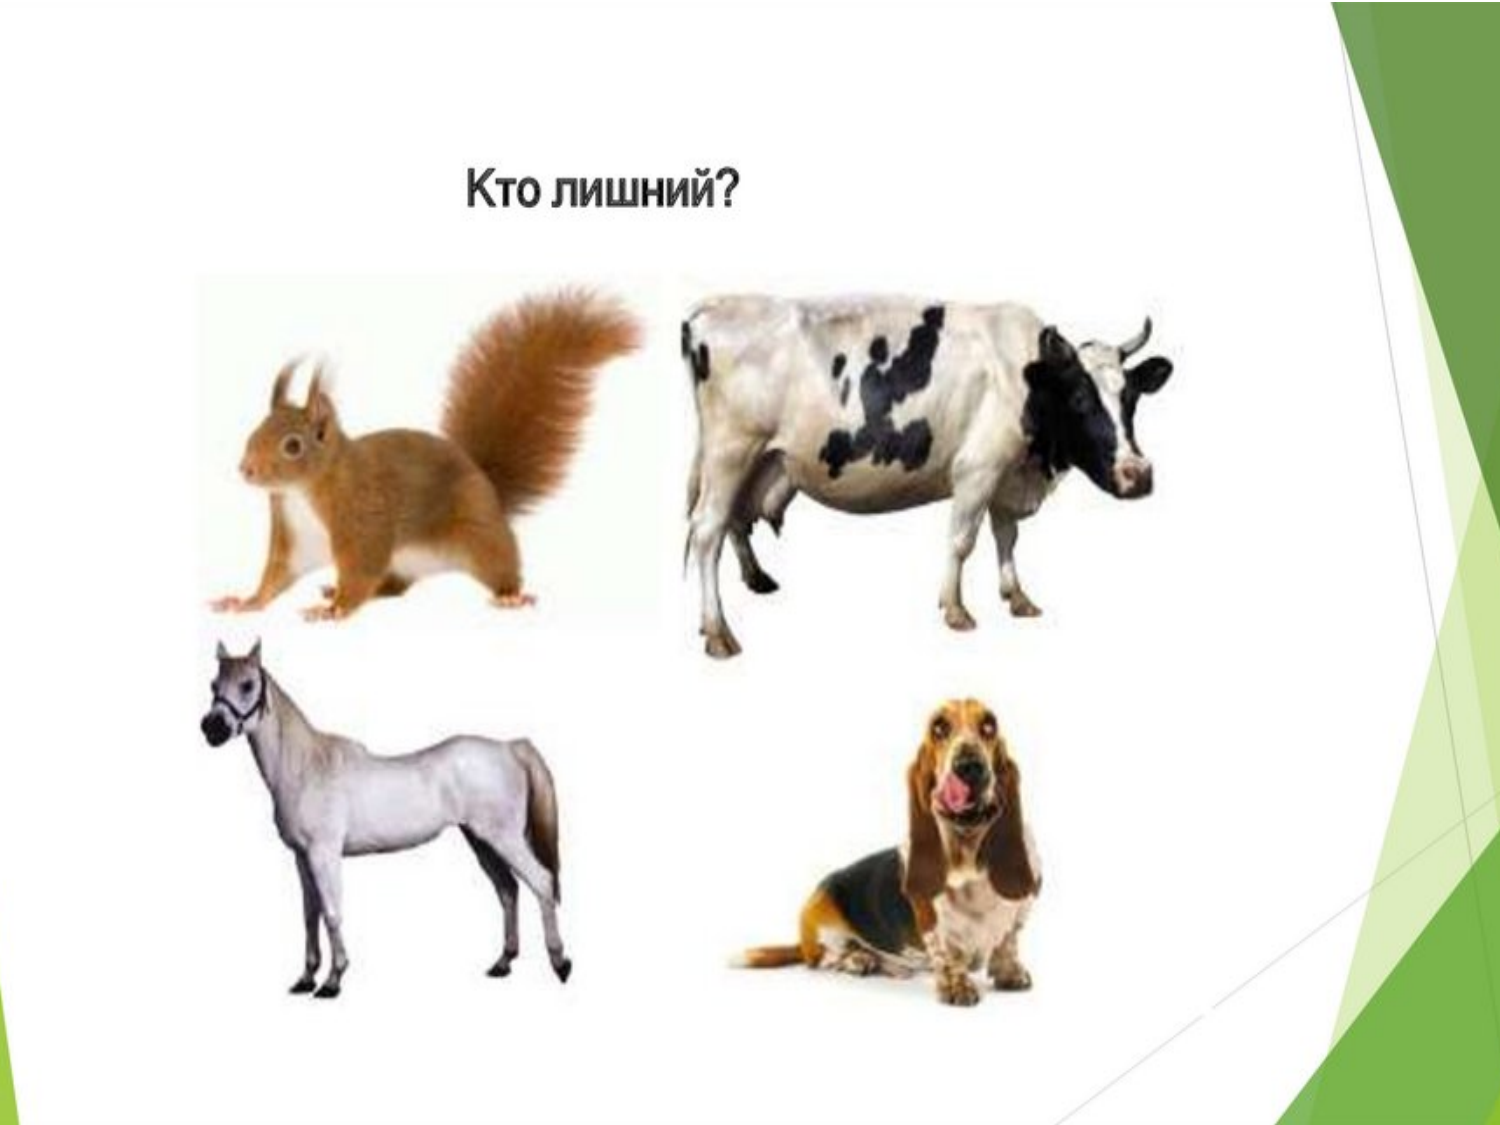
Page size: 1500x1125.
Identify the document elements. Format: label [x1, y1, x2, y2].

list [0, 2, 1500, 1125]
